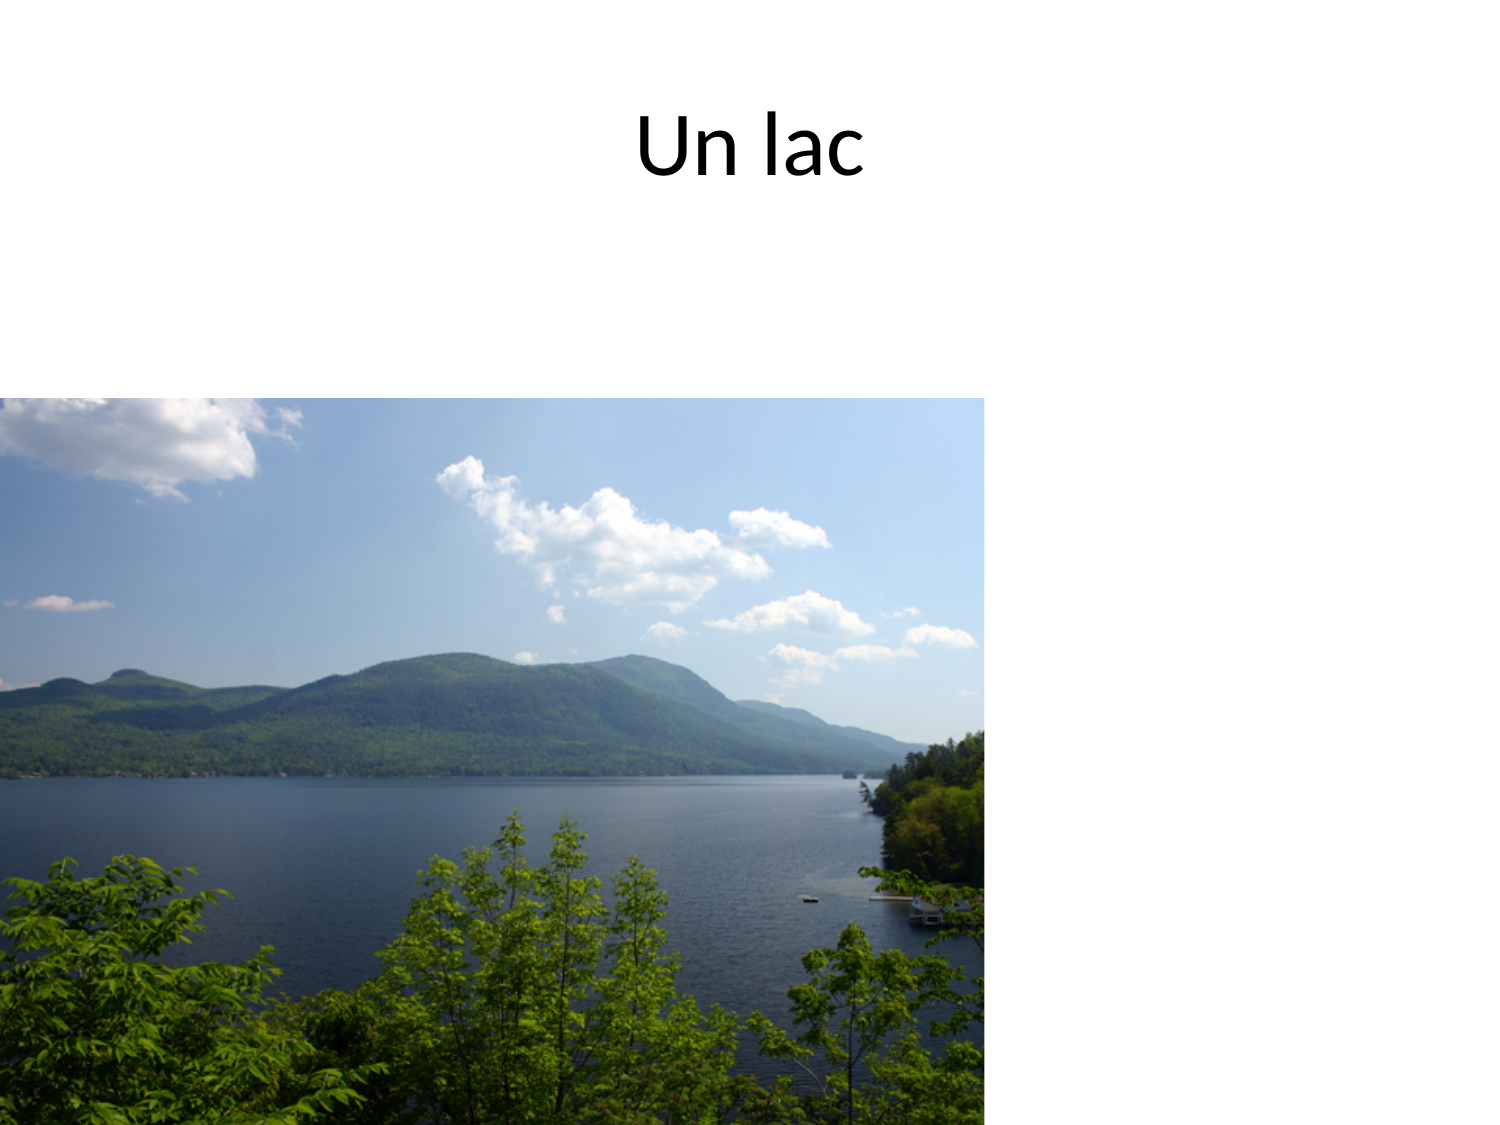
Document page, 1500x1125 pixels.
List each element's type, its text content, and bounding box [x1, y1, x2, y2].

title Un lac [75, 45, 1425, 233]
picture [0, 398, 985, 1125]
